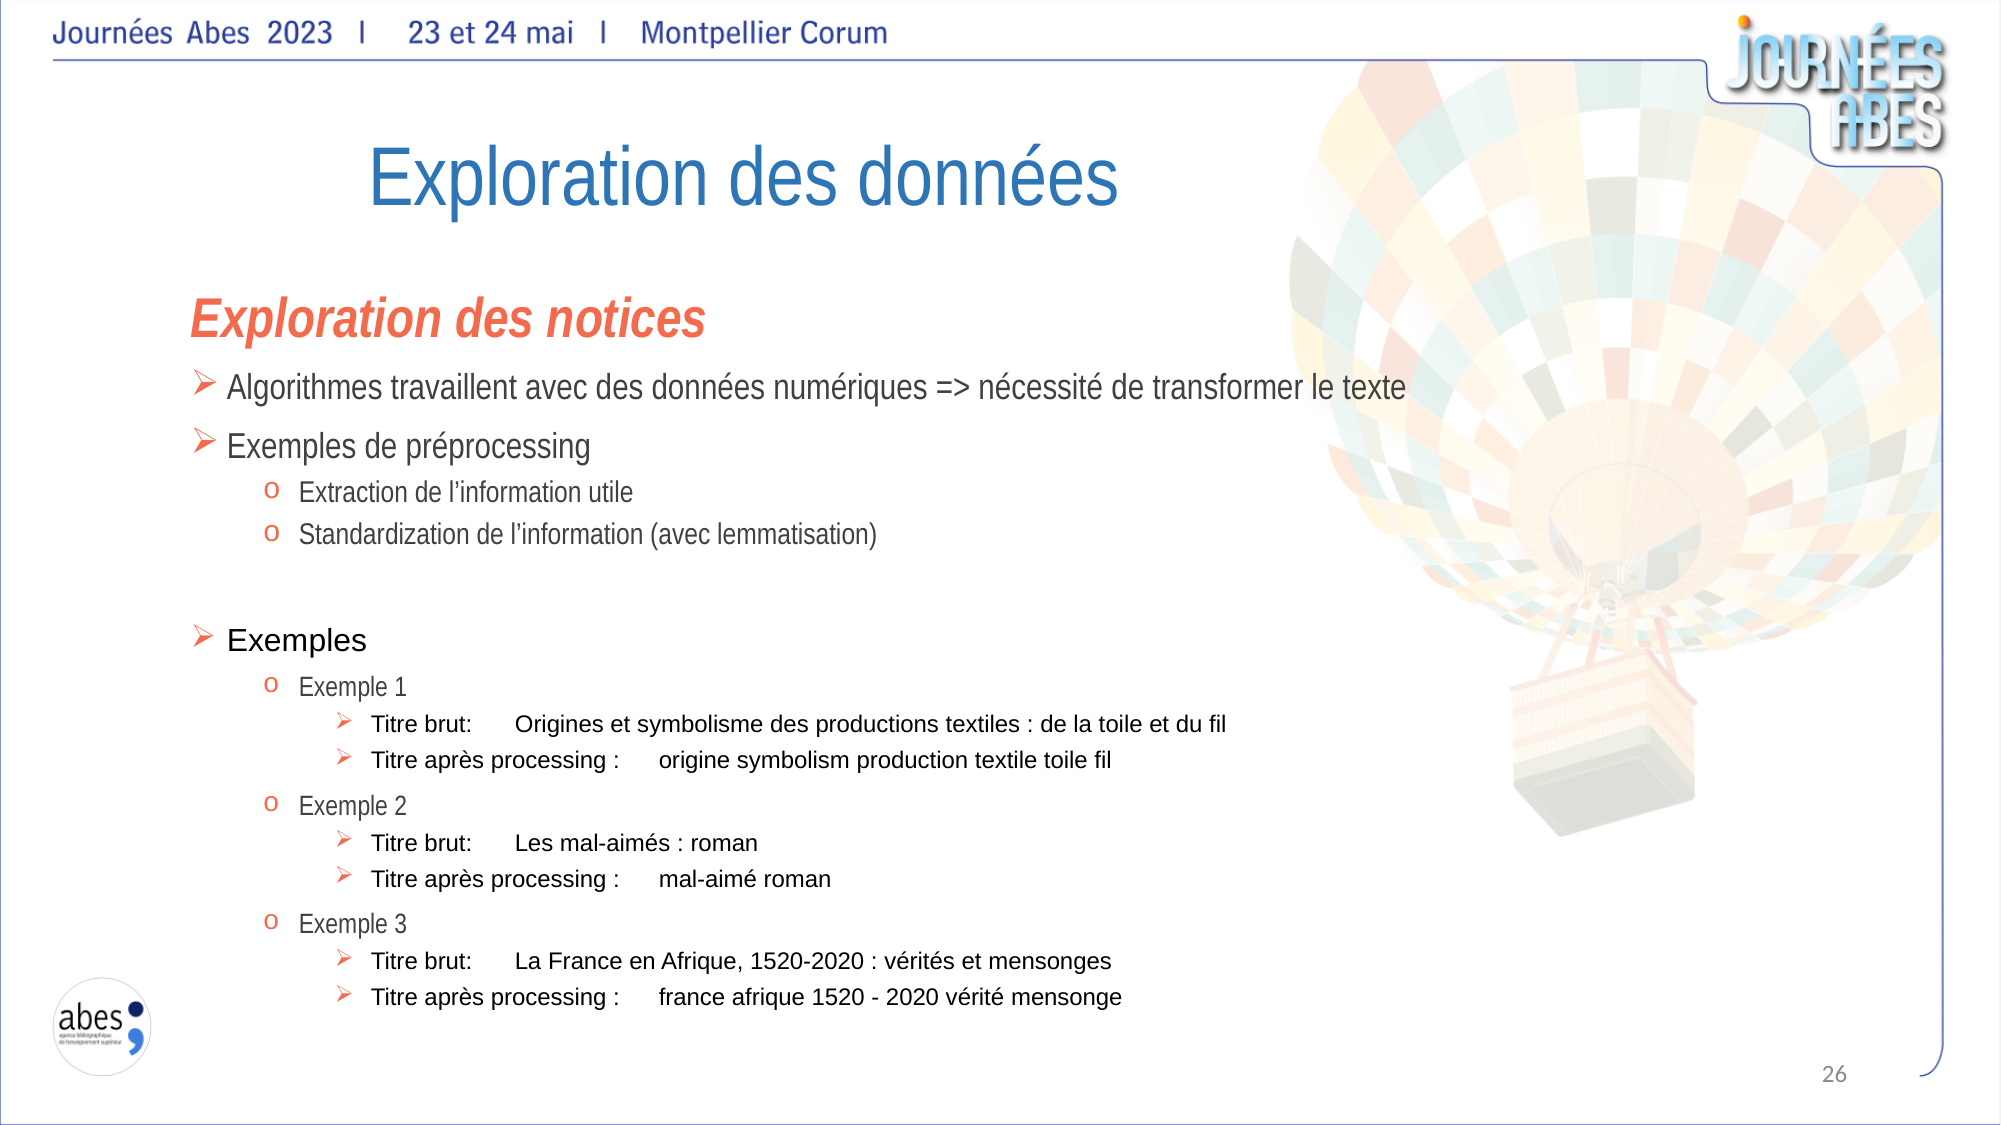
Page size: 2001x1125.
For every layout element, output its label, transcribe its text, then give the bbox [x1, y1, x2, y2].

slide_number 26 [1412, 1042, 1863, 1103]
picture [0, 0, 2001, 1125]
text_box Exploration des données [353, 99, 1647, 257]
text_box Exploration des notices Algorithmes travaillent avec des données numériques => nécessité de transformer le texte Exemples de préprocessing Extraction de l’information utile Standardization de l’information (avec lemmatisation) Exemples Exemple 1 Titre brut: Origines et symbolisme des productions textiles : de la toile et du fil Titre après processing : origine symbolism production textile toile fil Exemple 2 Titre brut: Les mal-aimés : roman Titre après processing : mal-aimé roman Exemple 3 Titre brut: La France en Afrique, 1520-2020 : vérités et mensonges Titre après processing : france afrique 1520 - 2020 vérité mensonge [175, 281, 1814, 1025]
